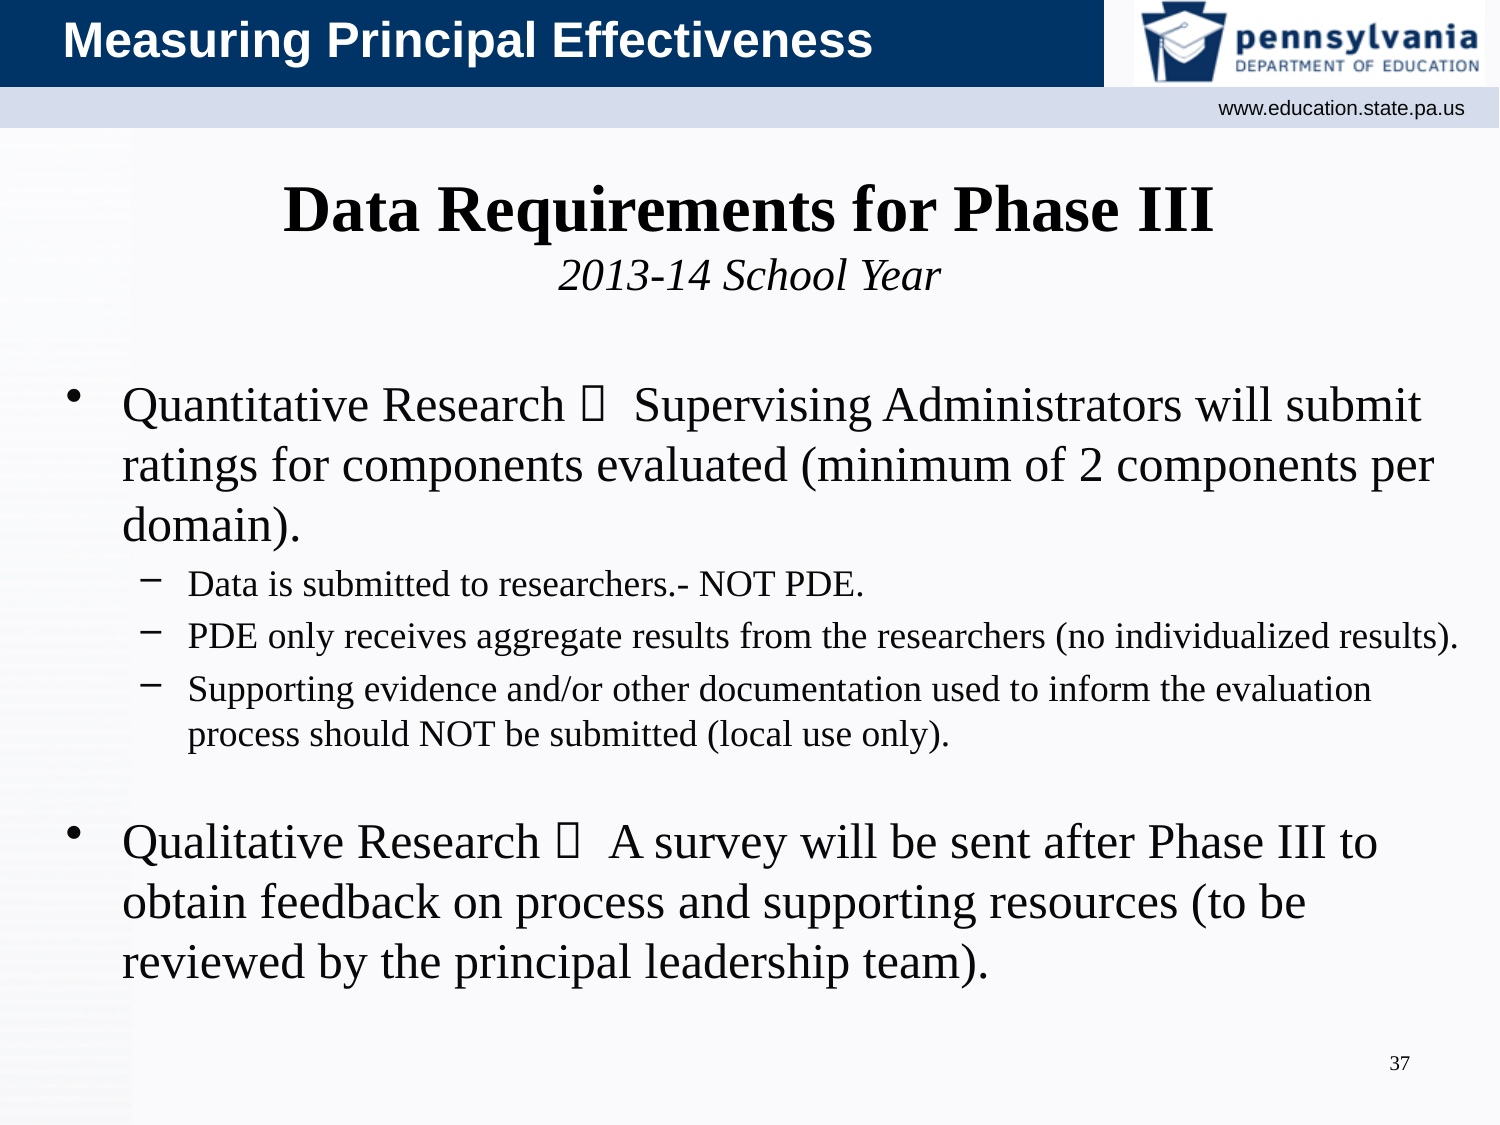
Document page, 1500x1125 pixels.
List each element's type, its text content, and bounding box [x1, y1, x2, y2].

title Data Requirements for Phase III 2013-14 School Year [75, 157, 1425, 357]
picture [0, 0, 1500, 1125]
text_box 37 [1374, 1042, 1444, 1103]
list Quantitative Research  Supervising Administrators will submit ratings for components evaluated (minimum of 2 components per domain). Data is submitted to researchers.- NOT PDE. PDE only receives aggregate results from the researchers (no individualized results). Supporting evidence and/or other documentation used to inform the evaluation process should NOT be submitted (local use only). Qualitative Research  A survey will be sent after Phase III to obtain feedback on process and supporting resources (to be reviewed by the principal leadership team). [50, 364, 1476, 1107]
